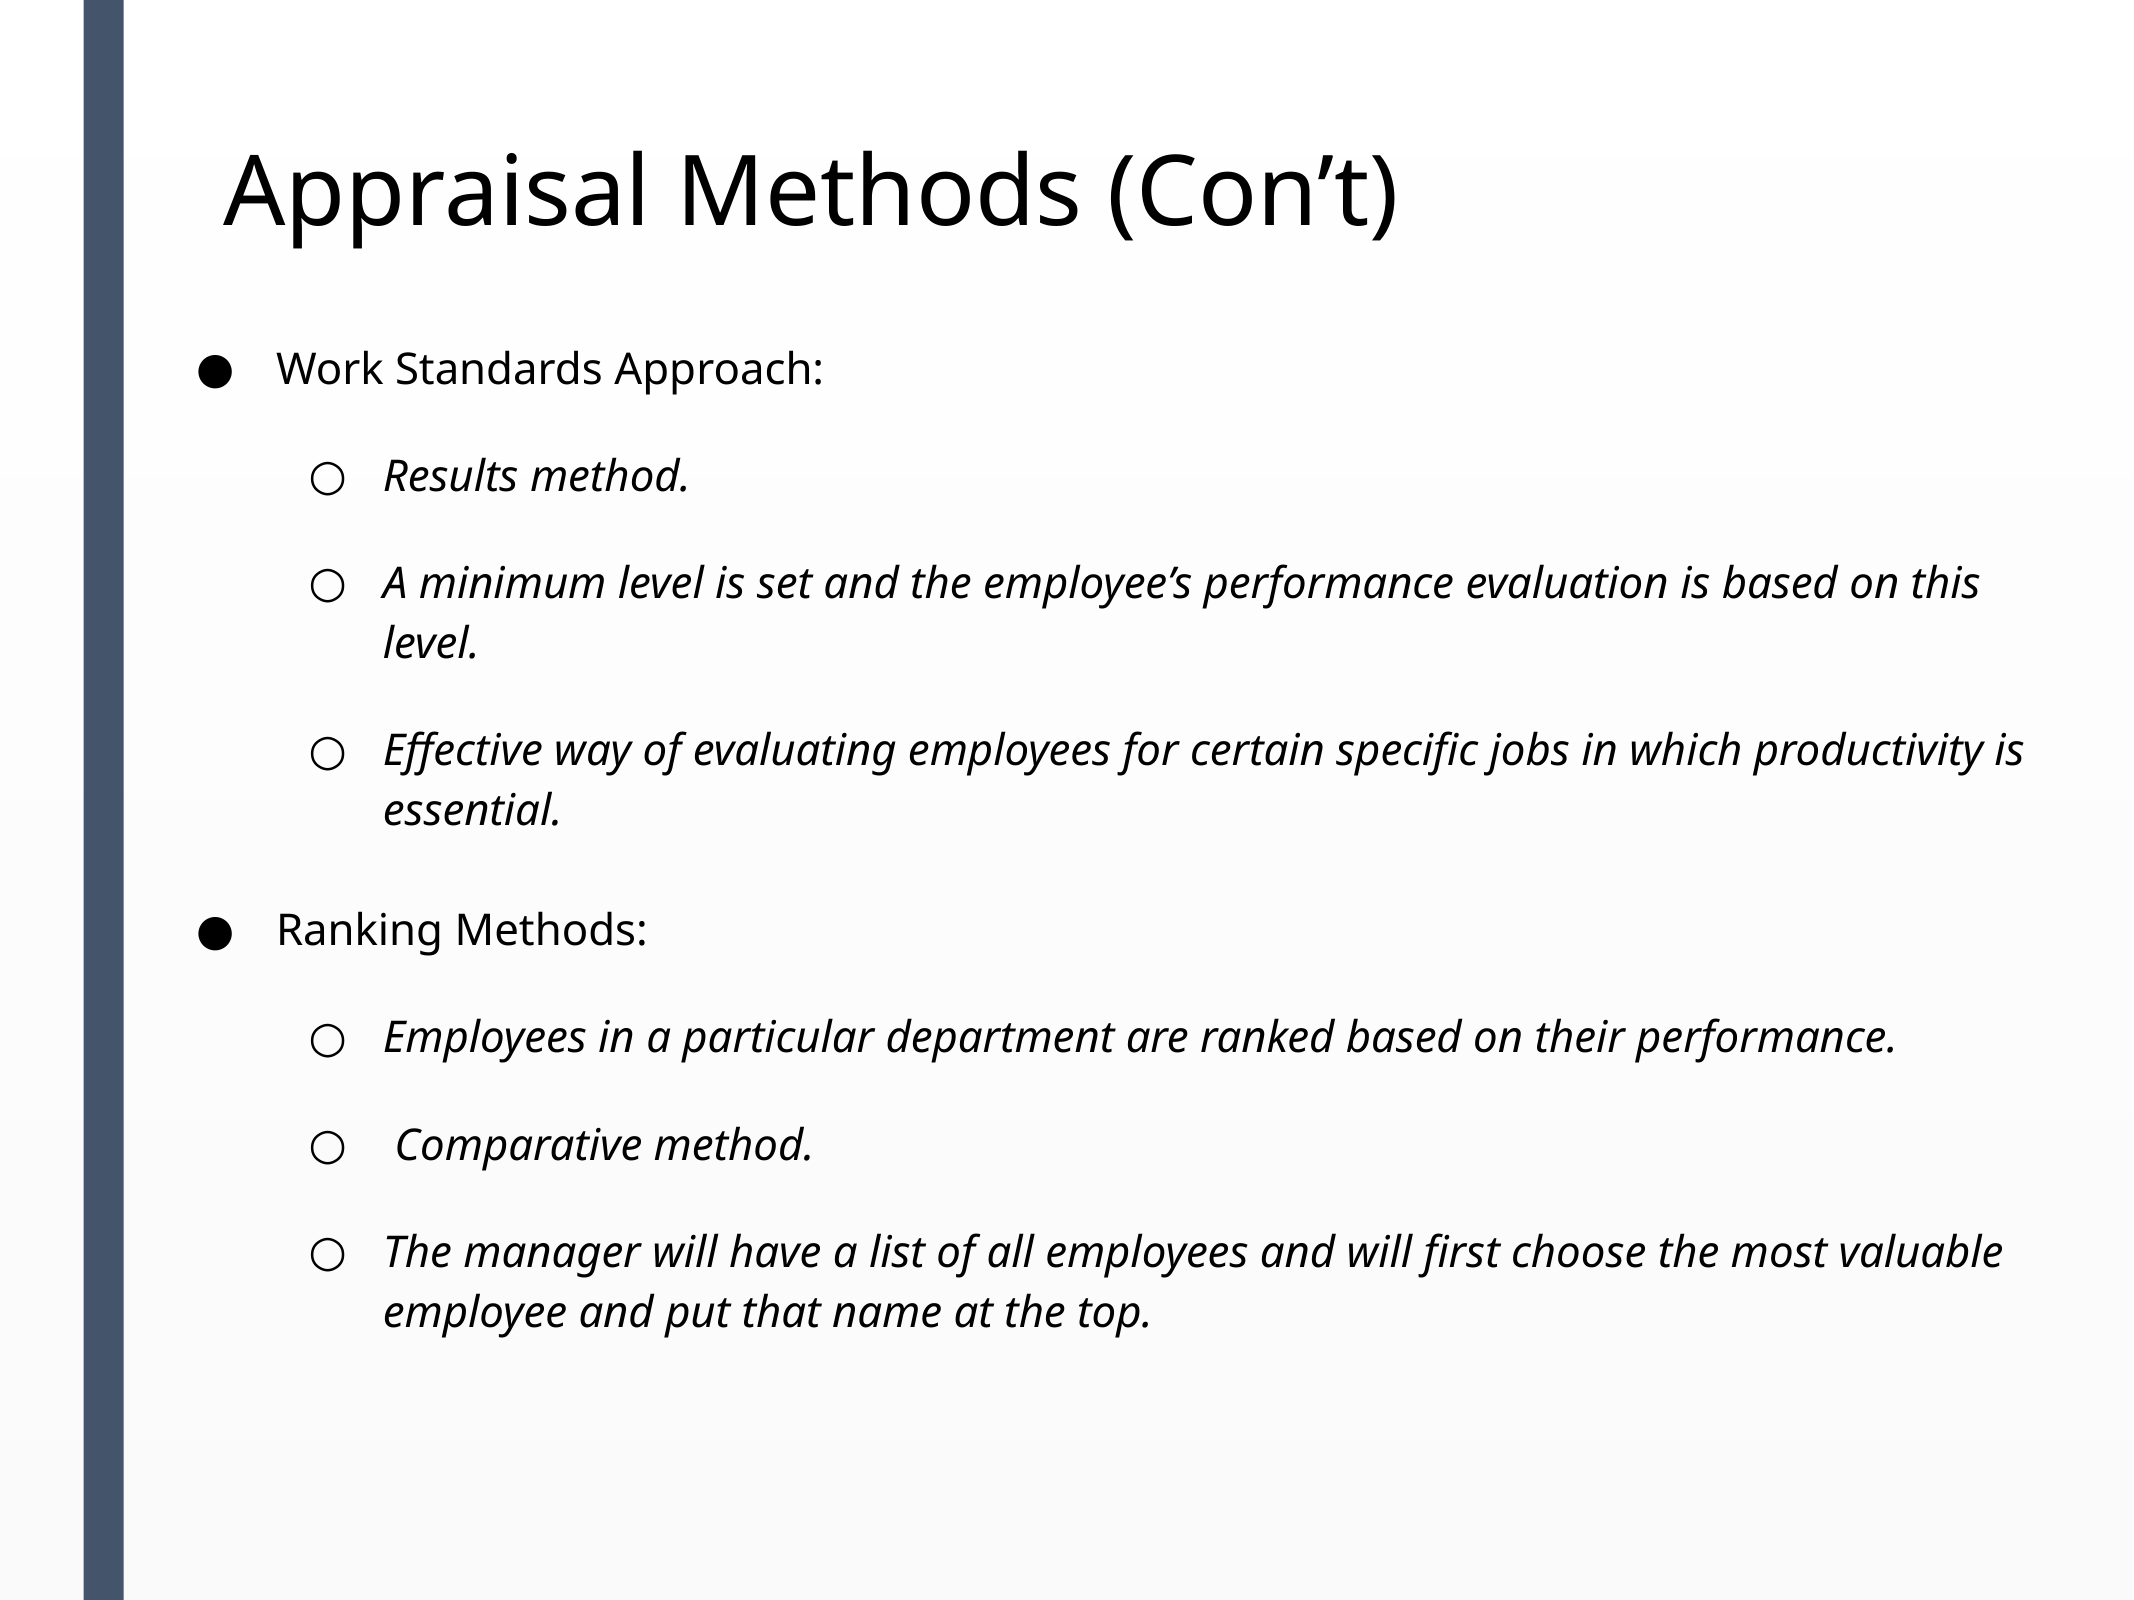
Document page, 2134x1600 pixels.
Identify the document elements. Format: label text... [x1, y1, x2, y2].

title Appraisal Methods (Con’t) [208, 112, 2134, 292]
list Work Standards Approach: Results method. A minimum level is set and the employee’s performance evaluation is based on this level. Effective way of evaluating employees for certain specific jobs in which productivity is essential. Ranking Methods: Employees in a particular department are ranked based on their performance. Comparative method. The manager will have a list of all employees and will first choose the most valuable employee and put that name at the top. [154, 264, 2061, 1522]
